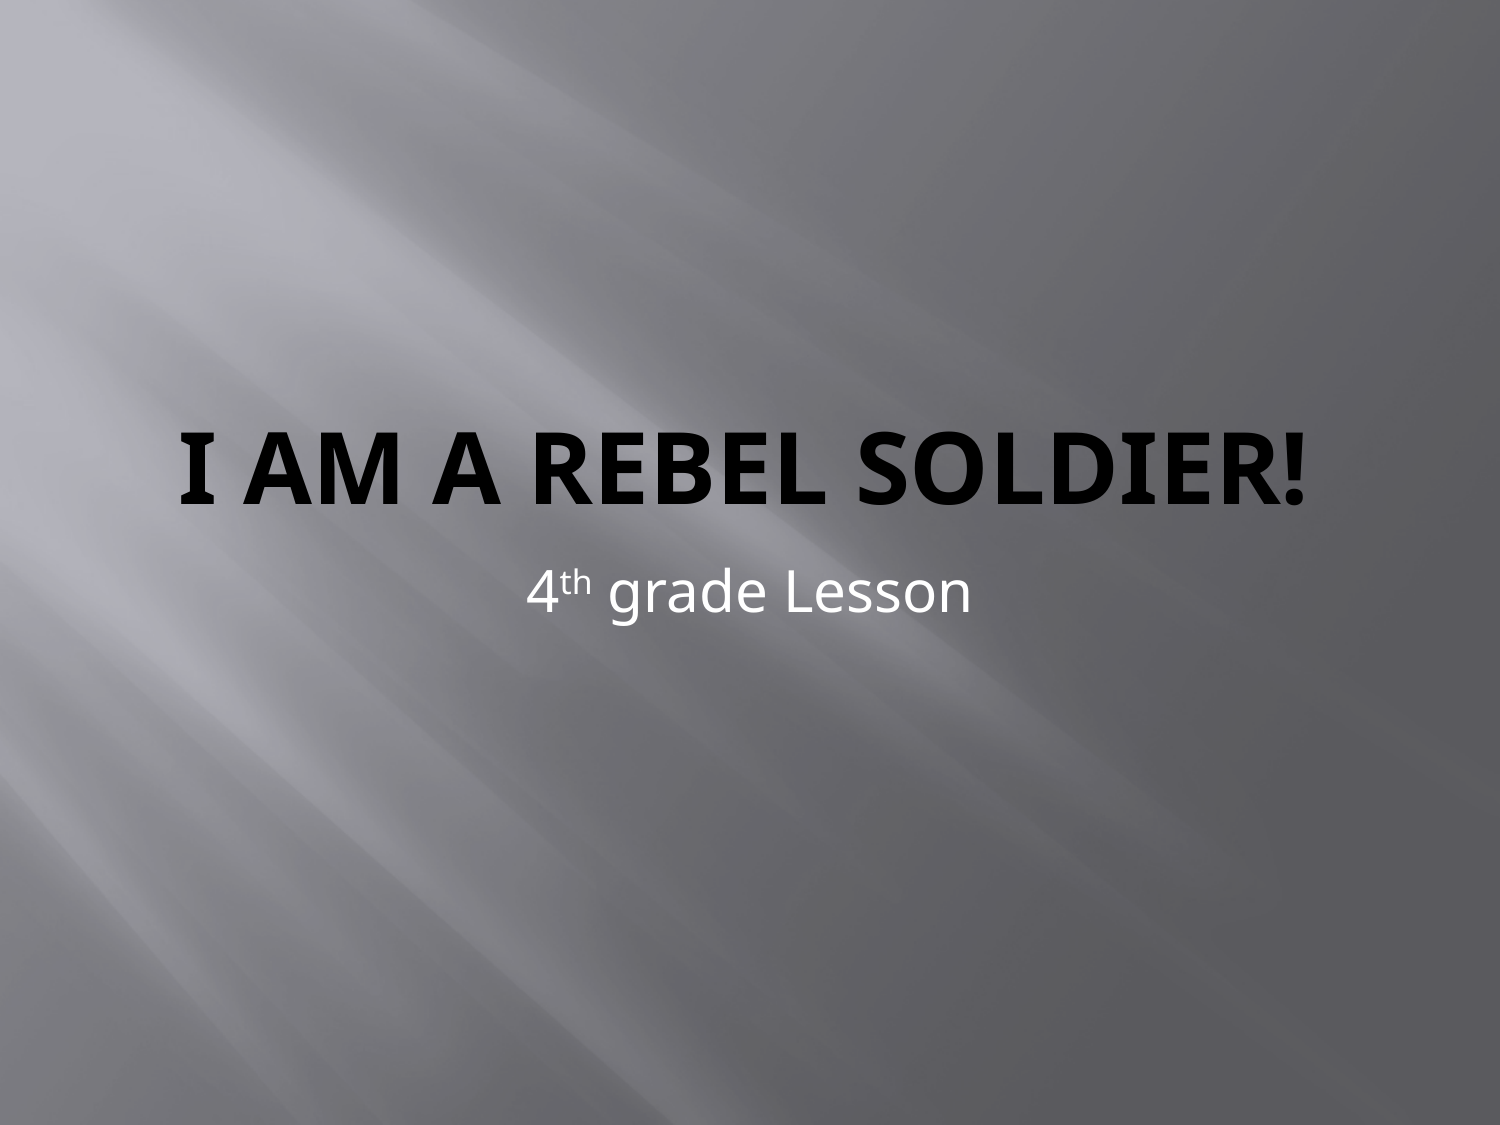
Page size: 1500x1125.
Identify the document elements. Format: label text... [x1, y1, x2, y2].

subtitle 4th grade Lesson [225, 546, 1275, 834]
title I am a Rebel Soldier! [69, 224, 1420, 525]
